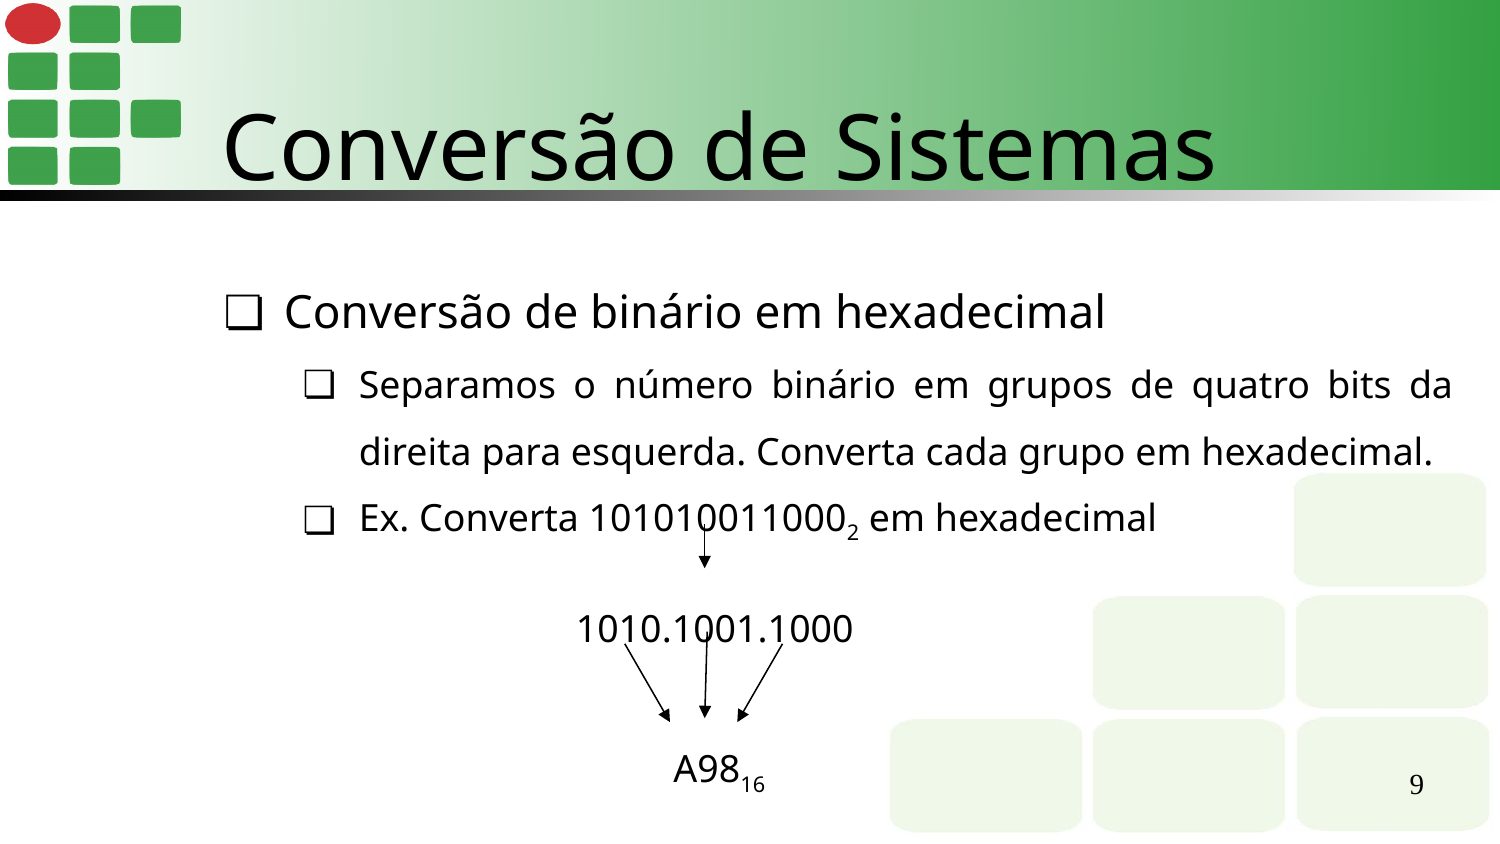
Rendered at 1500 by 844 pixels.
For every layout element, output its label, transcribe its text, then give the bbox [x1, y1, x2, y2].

slide_number ‹#› [1075, 768, 1425, 827]
picture [803, 441, 1495, 835]
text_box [624, 643, 671, 723]
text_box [704, 631, 708, 719]
text_box Ex. Converta 1010100110002 em hexadecimal [193, 460, 1469, 534]
picture [5, 3, 181, 185]
text_box Conversão de Sistemas [206, 26, 1468, 207]
text_box Conversão de binário em hexadecimal Separamos o número binário em grupos de quatro bits da direita para esquerda. Converta cada grupo em hexadecimal. [193, 248, 1469, 460]
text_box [737, 643, 783, 723]
text_box A9816 [658, 712, 1306, 786]
text_box 1010.1001.1000 [560, 574, 1306, 649]
